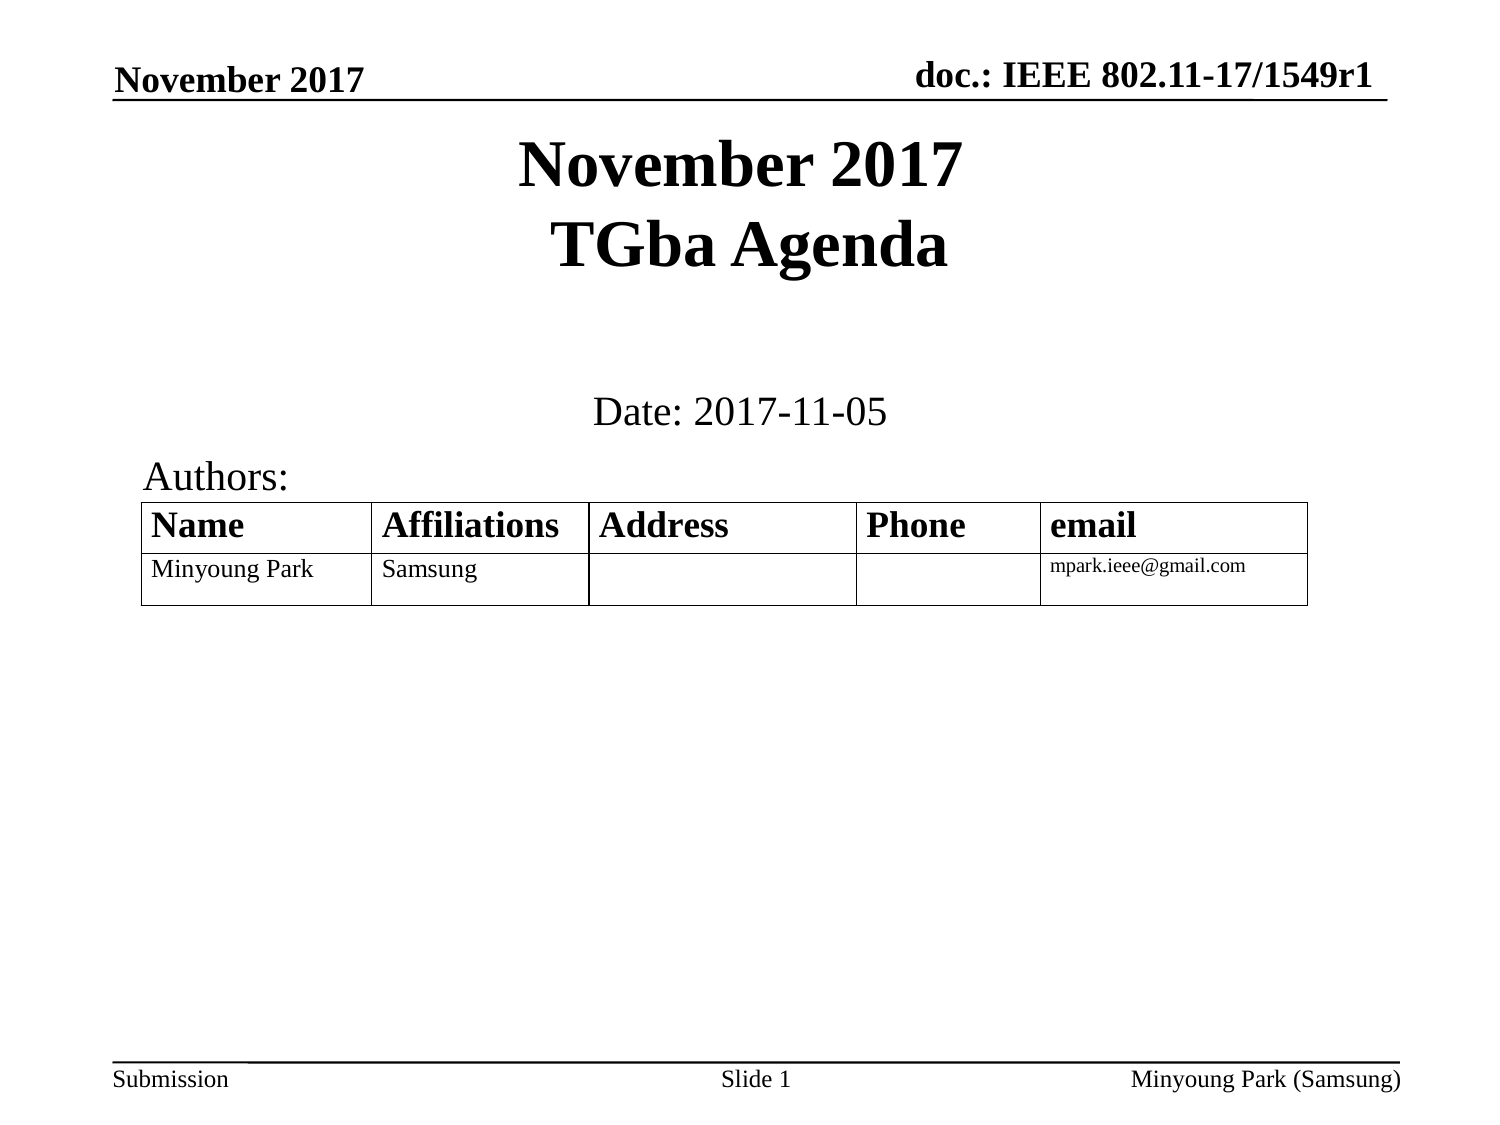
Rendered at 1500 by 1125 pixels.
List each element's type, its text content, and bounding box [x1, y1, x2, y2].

text_box Authors: [127, 441, 366, 501]
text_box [127, 501, 1335, 944]
footer Minyoung Park (Samsung) [949, 1061, 1402, 1093]
slide_number Slide 1 [712, 1061, 800, 1093]
title November 2017 TGba Agenda [112, 112, 1388, 288]
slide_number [114, 54, 374, 101]
text_box Date: 2017-11-05 [102, 376, 1378, 442]
